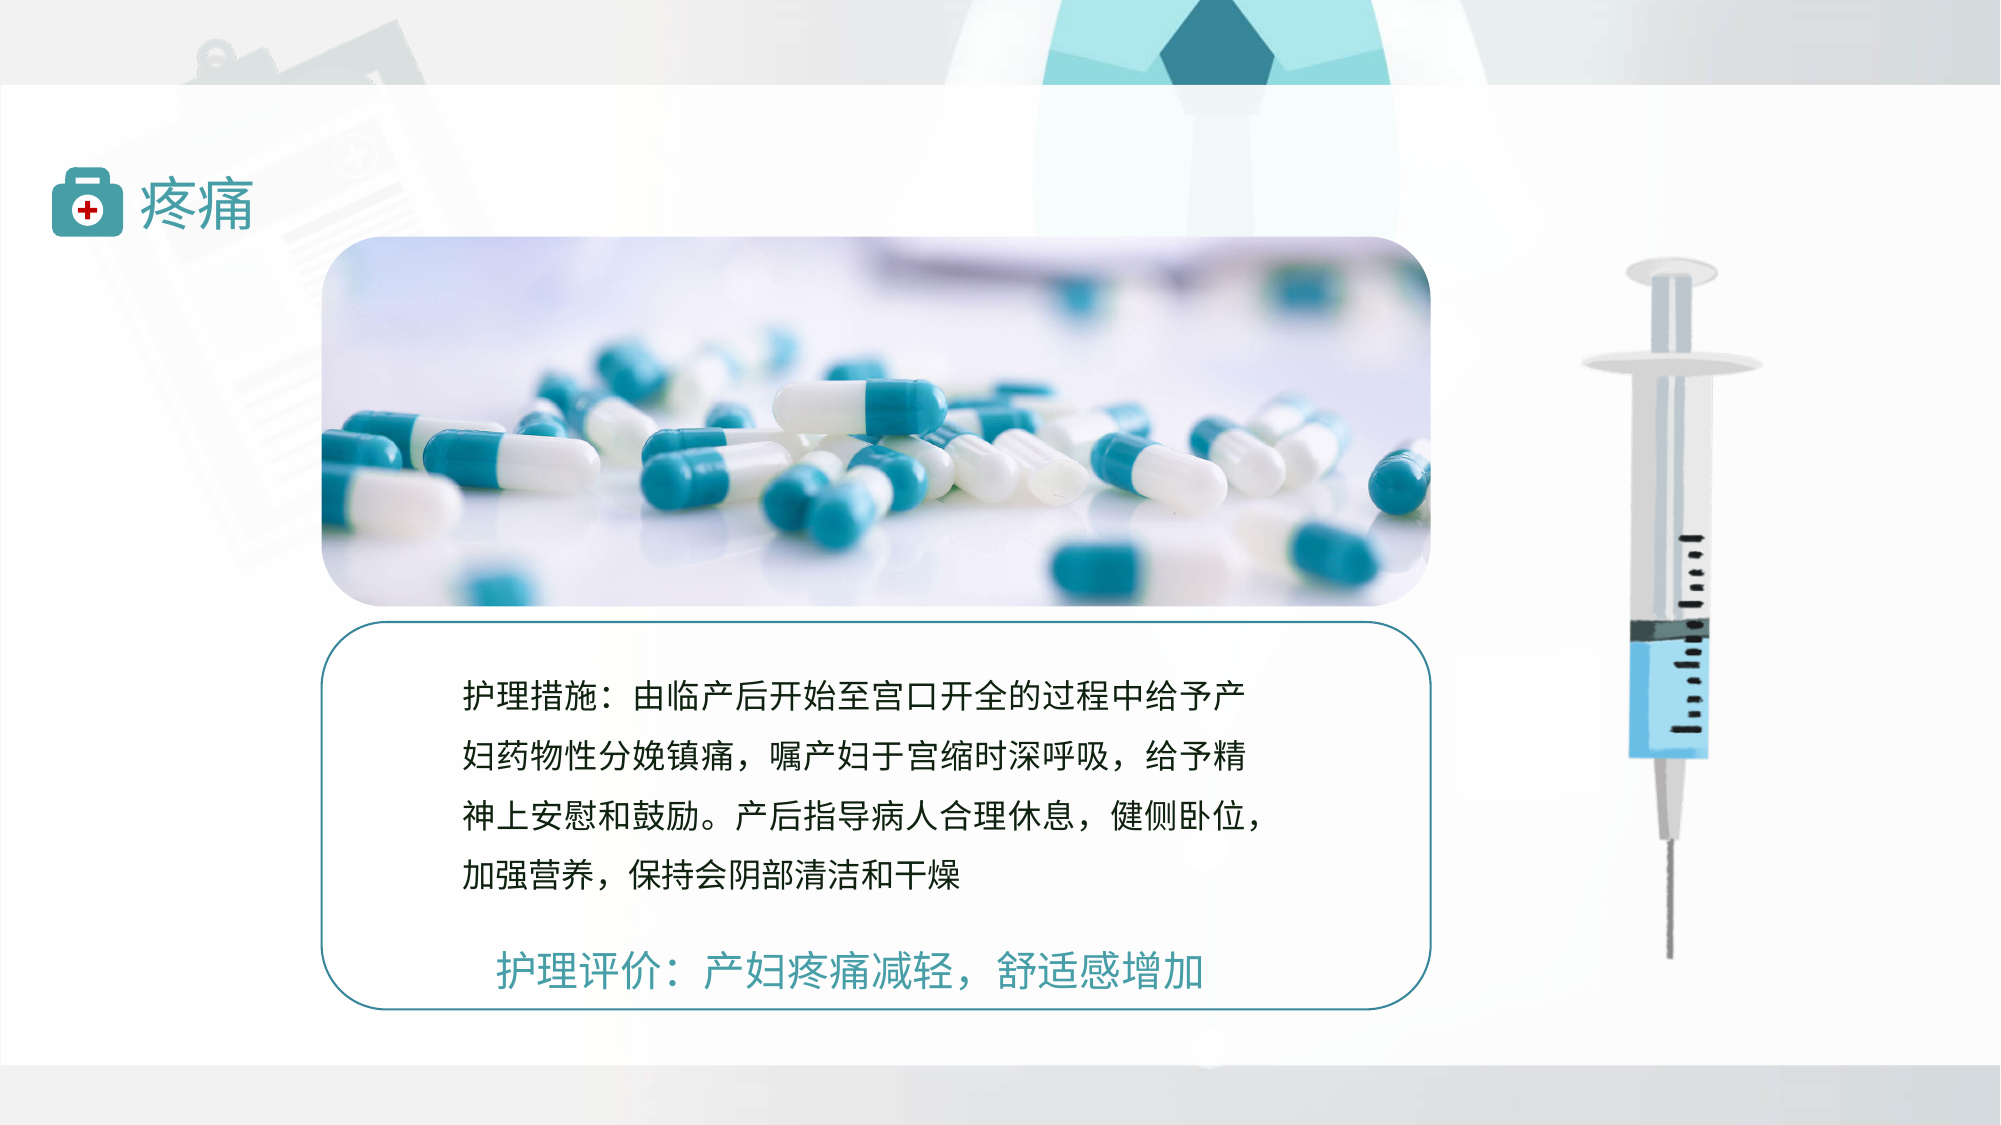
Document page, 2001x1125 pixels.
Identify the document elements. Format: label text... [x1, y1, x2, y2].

text_box 护理评价：产妇疼痛减轻，舒适感增加 [480, 921, 1272, 988]
picture [0, 0, 2001, 84]
text_box 疼痛 [124, 159, 274, 245]
text_box [320, 620, 1432, 1011]
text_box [52, 172, 124, 237]
picture [321, 212, 2001, 1002]
text_box 护理措施：由临产后开始至宫口开全的过程中给予产妇药物性分娩镇痛，嘱产妇于宫缩时深呼吸，给予精神上安慰和鼓励。产后指导病人合理休息，健侧卧位，加强营养，保持会阴部清洁和干燥 [447, 647, 1262, 866]
picture [0, 1066, 2001, 1125]
